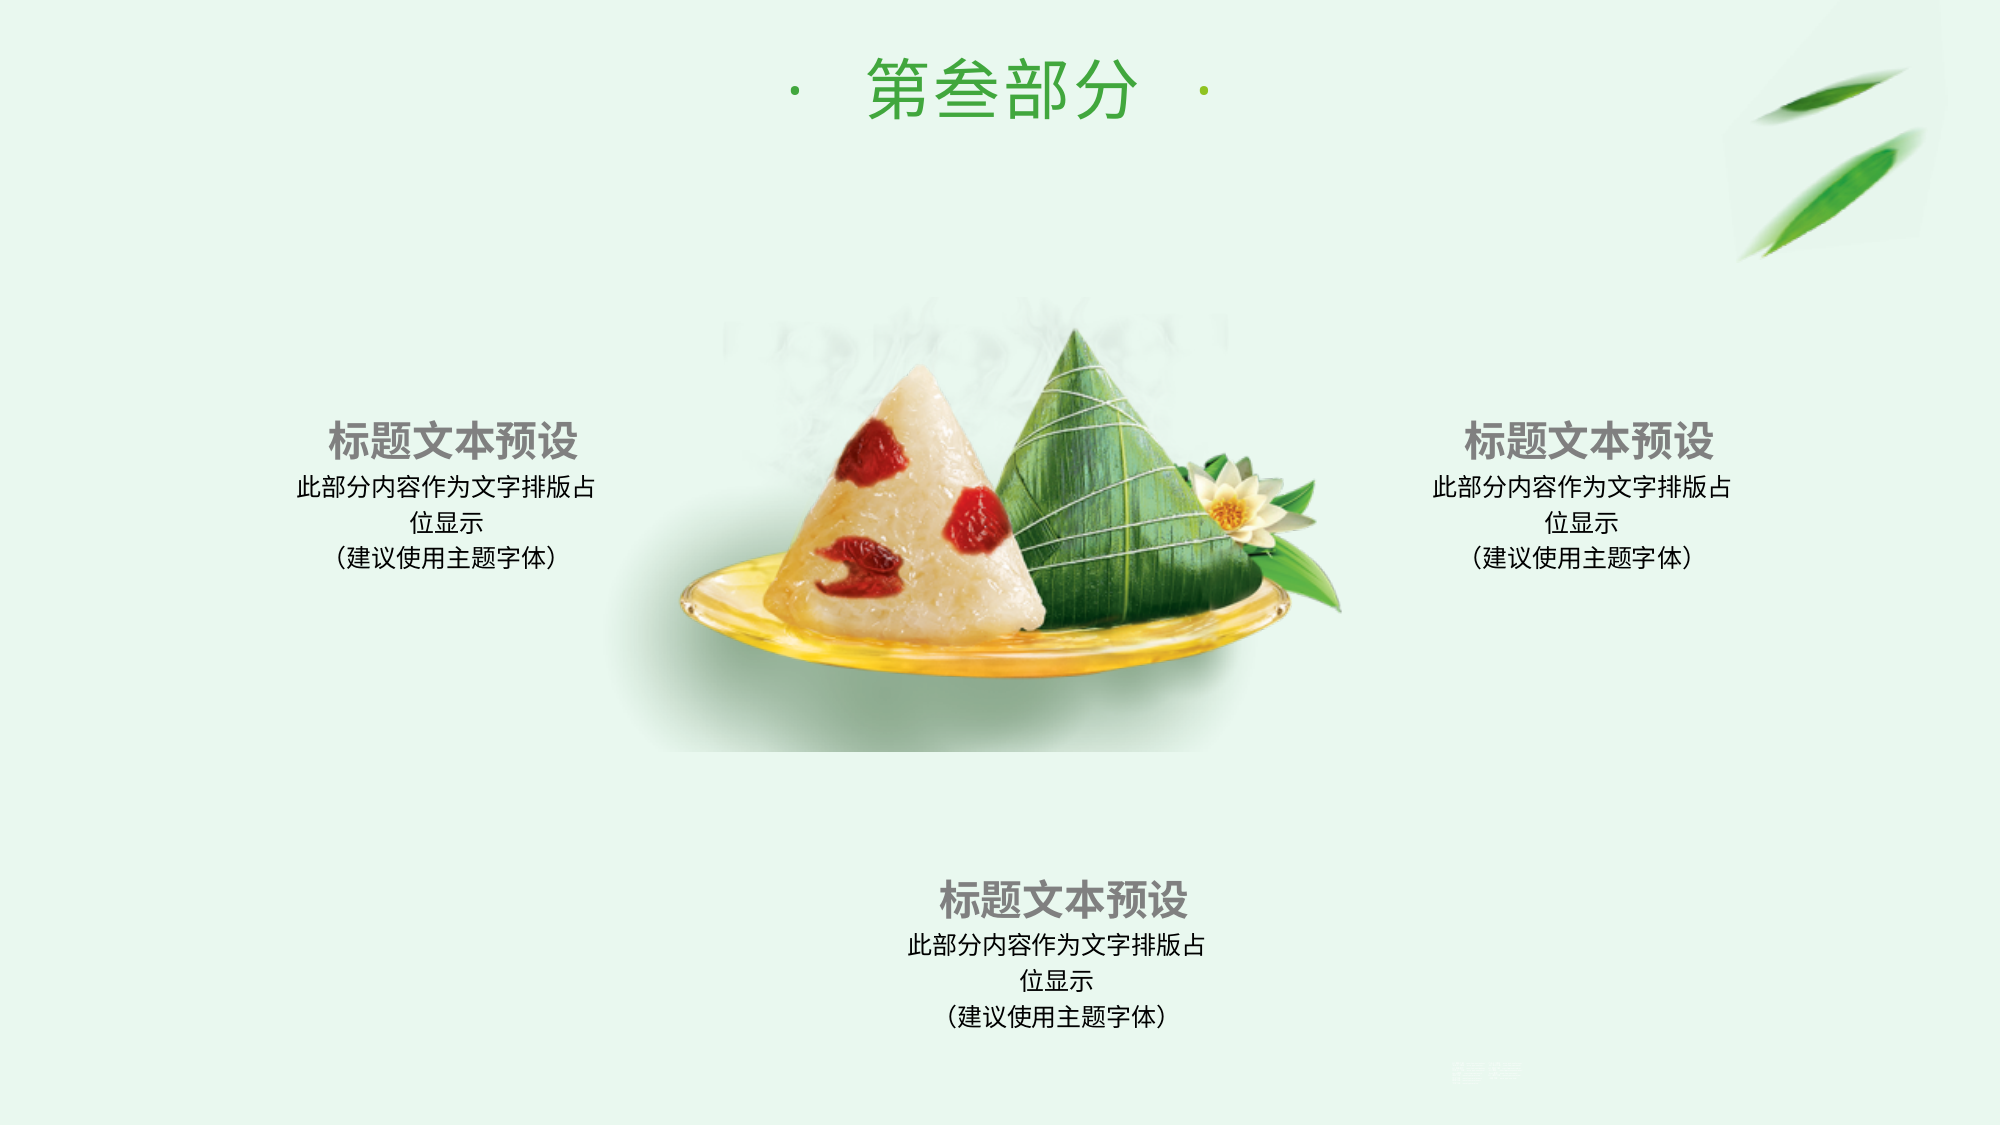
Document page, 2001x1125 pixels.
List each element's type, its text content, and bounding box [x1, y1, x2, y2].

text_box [901, 854, 1227, 972]
picture [1720, 0, 1948, 263]
text_box · 第叁部分 · [247, 40, 1720, 135]
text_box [291, 396, 617, 513]
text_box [1427, 396, 1753, 513]
picture [601, 297, 1392, 752]
